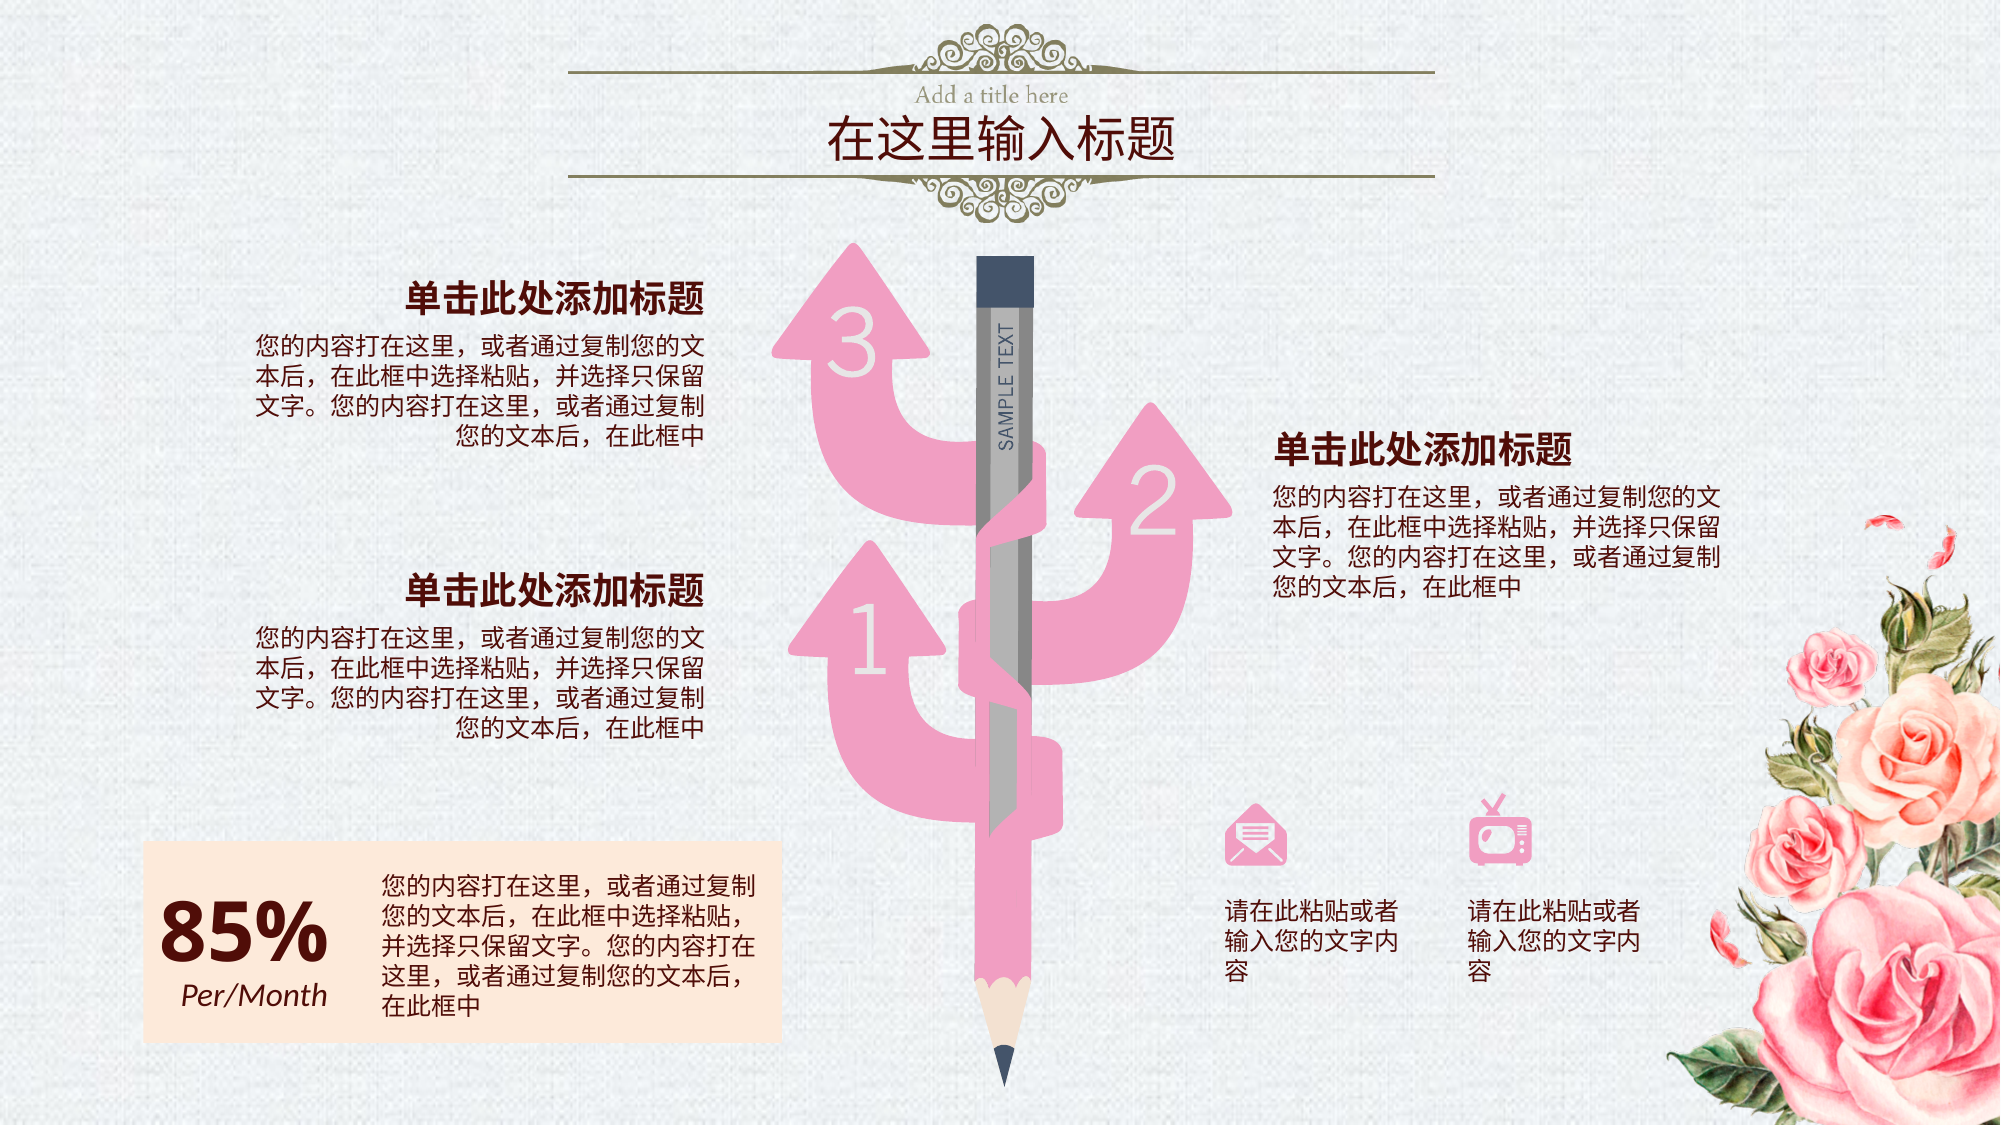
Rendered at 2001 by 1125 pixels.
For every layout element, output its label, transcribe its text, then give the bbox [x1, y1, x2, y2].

text_box 请在此粘贴或者输入您的文字内容 [1452, 888, 1586, 994]
text_box 请在此粘贴或者输入您的文字内容 [1237, 888, 1430, 994]
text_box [143, 841, 782, 1044]
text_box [1257, 418, 1756, 610]
text_box [1480, 793, 1506, 816]
picture [0, 0, 2001, 1125]
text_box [222, 267, 721, 459]
text_box [1469, 817, 1532, 866]
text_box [767, 239, 1237, 1087]
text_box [568, 24, 1435, 223]
text_box [1237, 803, 1287, 866]
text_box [222, 559, 721, 751]
